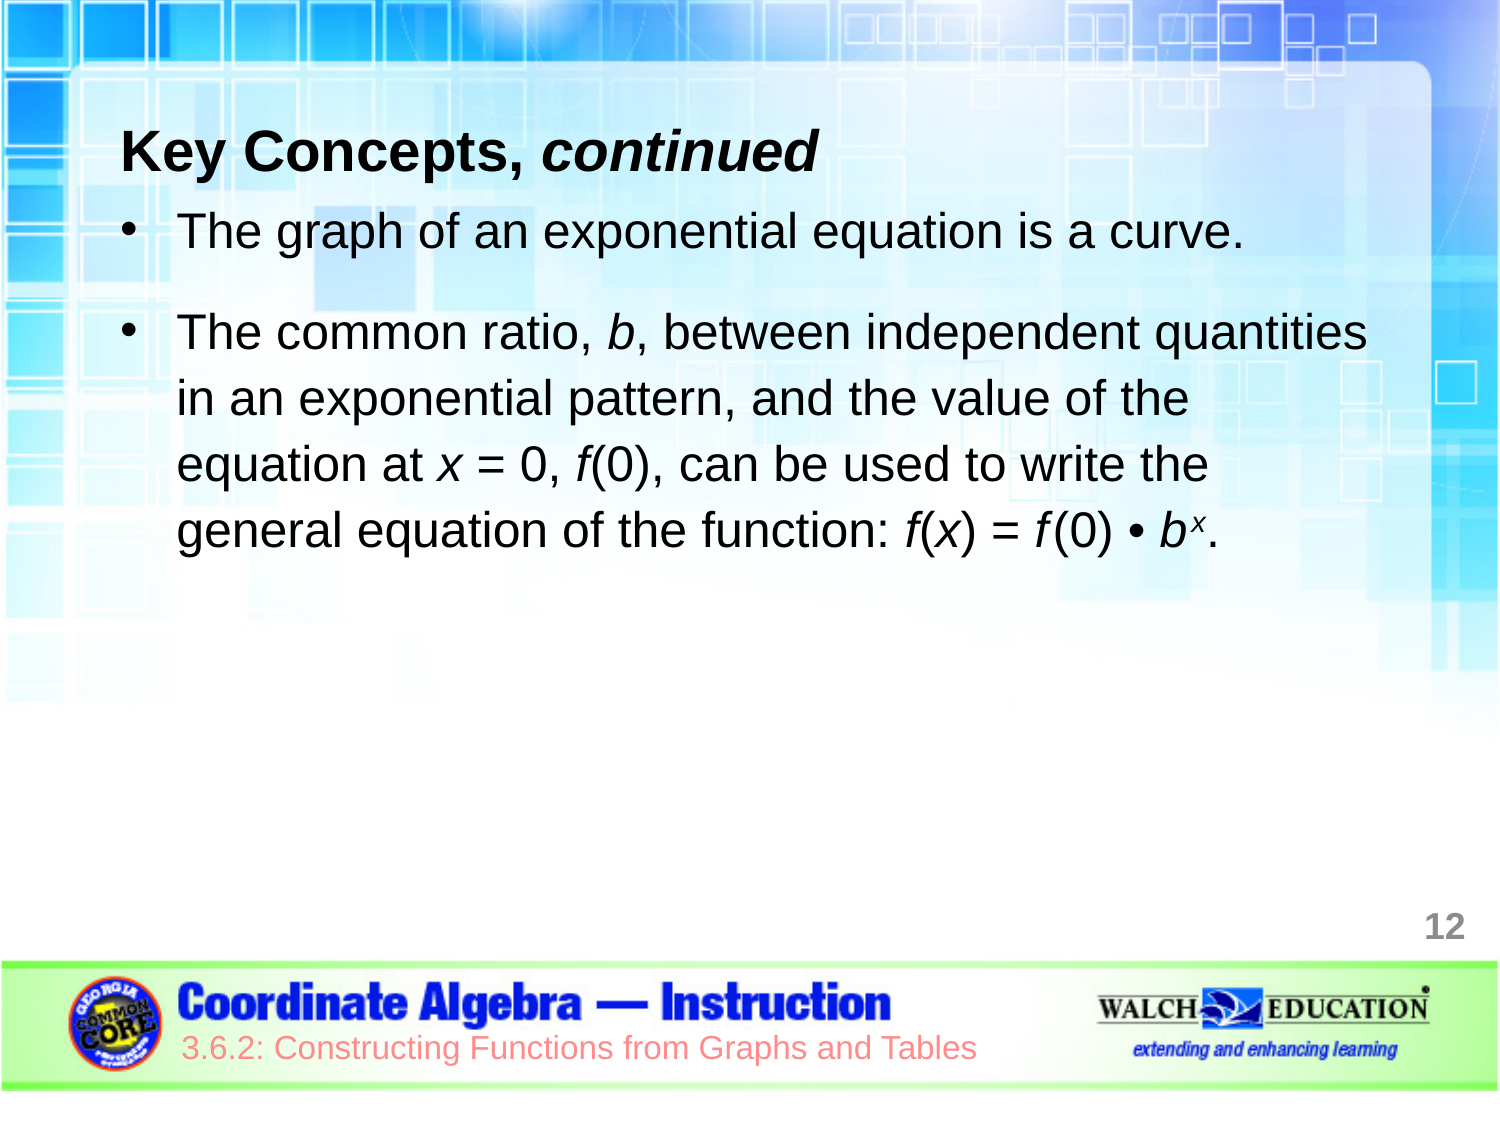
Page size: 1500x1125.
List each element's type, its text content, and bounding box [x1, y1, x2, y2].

slide_number 12 [1361, 901, 1481, 949]
subtitle Key Concepts, continued The graph of an exponential equation is a curve. The common ratio, b, between independent quantities in an exponential pattern, and the value of the equation at x = 0, f(0), can be used to write the general equation of the function: f(x) = f (0) • b x. [105, 105, 1394, 925]
picture [1, 0, 1500, 1091]
footer 3.6.2: Constructing Functions from Graphs and Tables [166, 1024, 1080, 1069]
